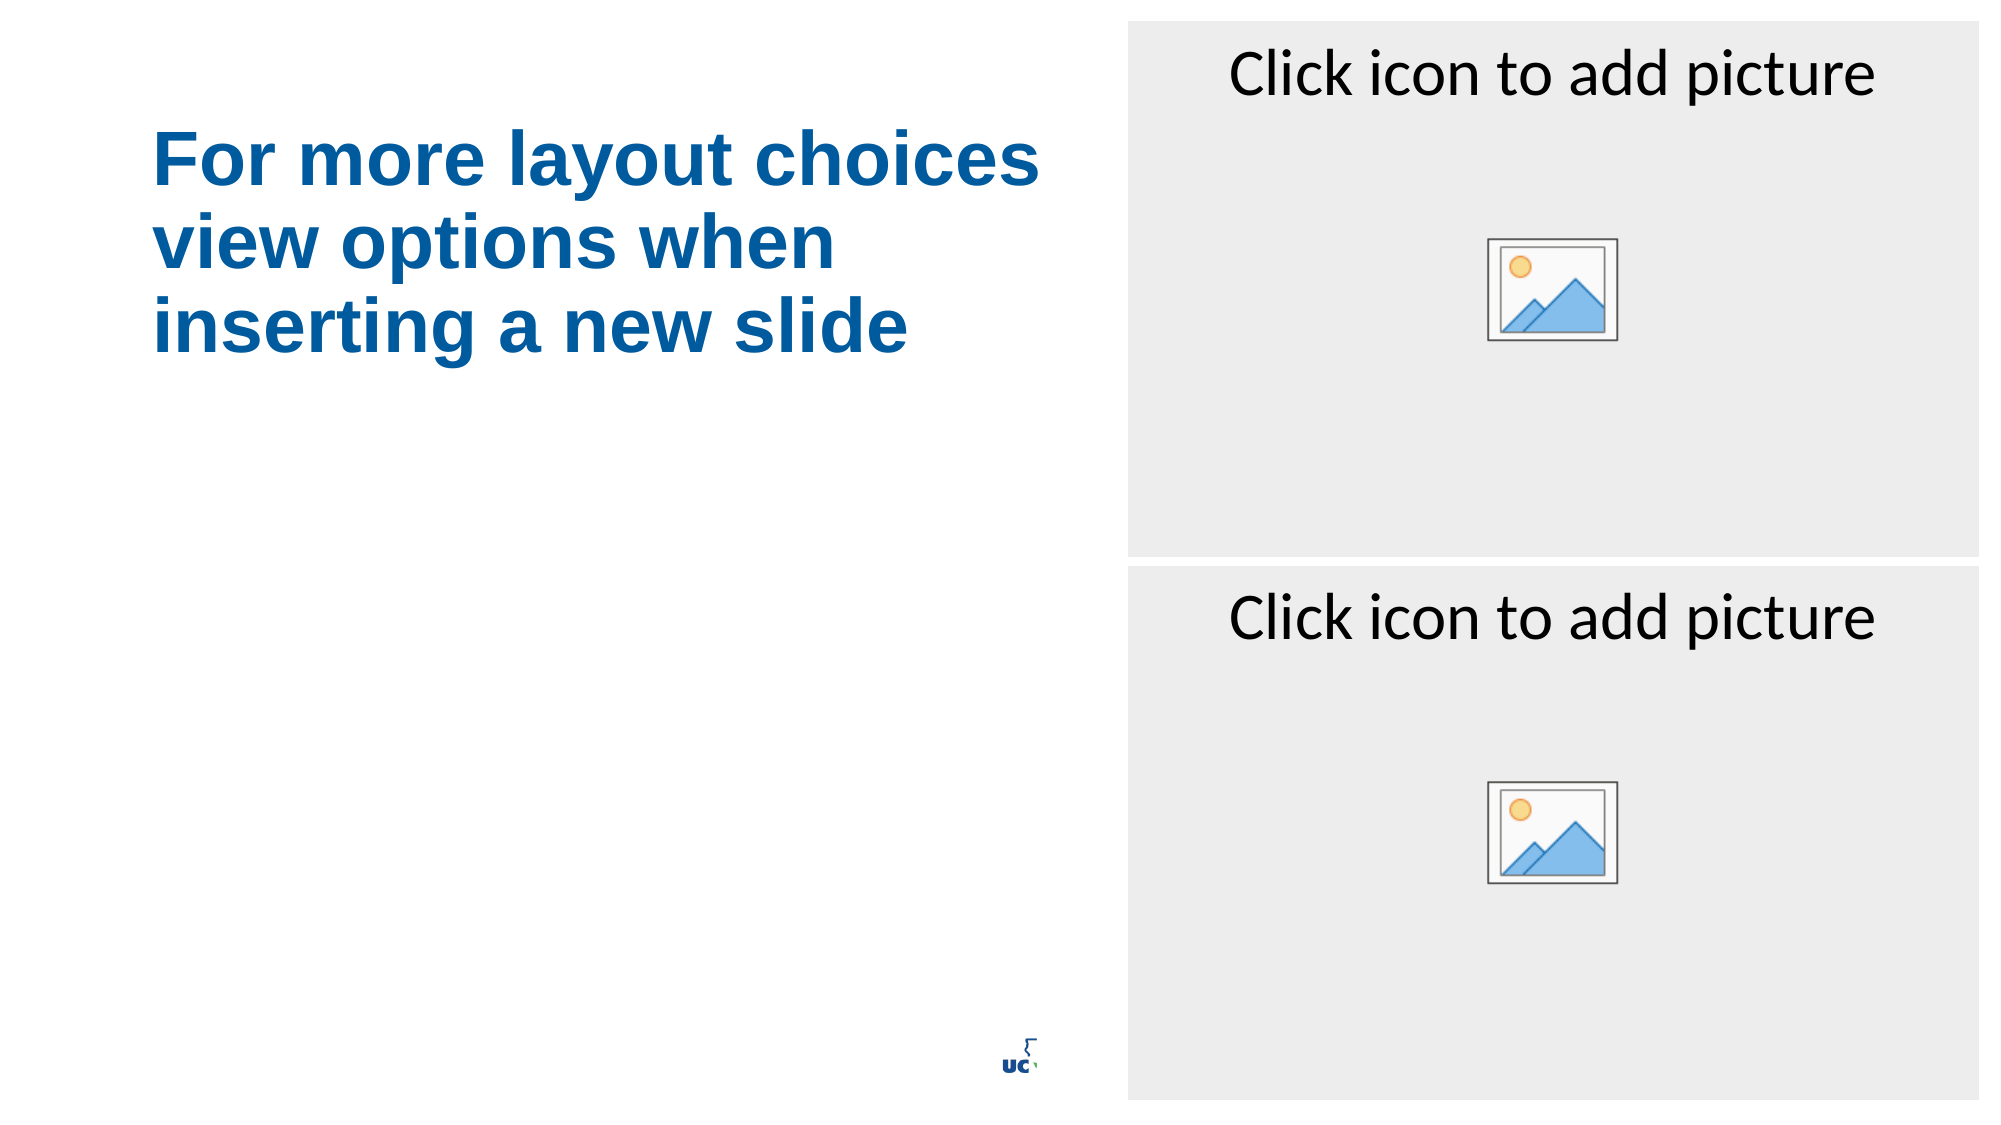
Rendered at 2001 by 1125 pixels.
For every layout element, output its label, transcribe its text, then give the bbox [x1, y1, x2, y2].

picture [1127, 565, 1979, 1101]
picture [1127, 21, 1979, 560]
title For more layout choices view options when inserting a new slide [137, 111, 1069, 330]
picture [985, 983, 1985, 1125]
